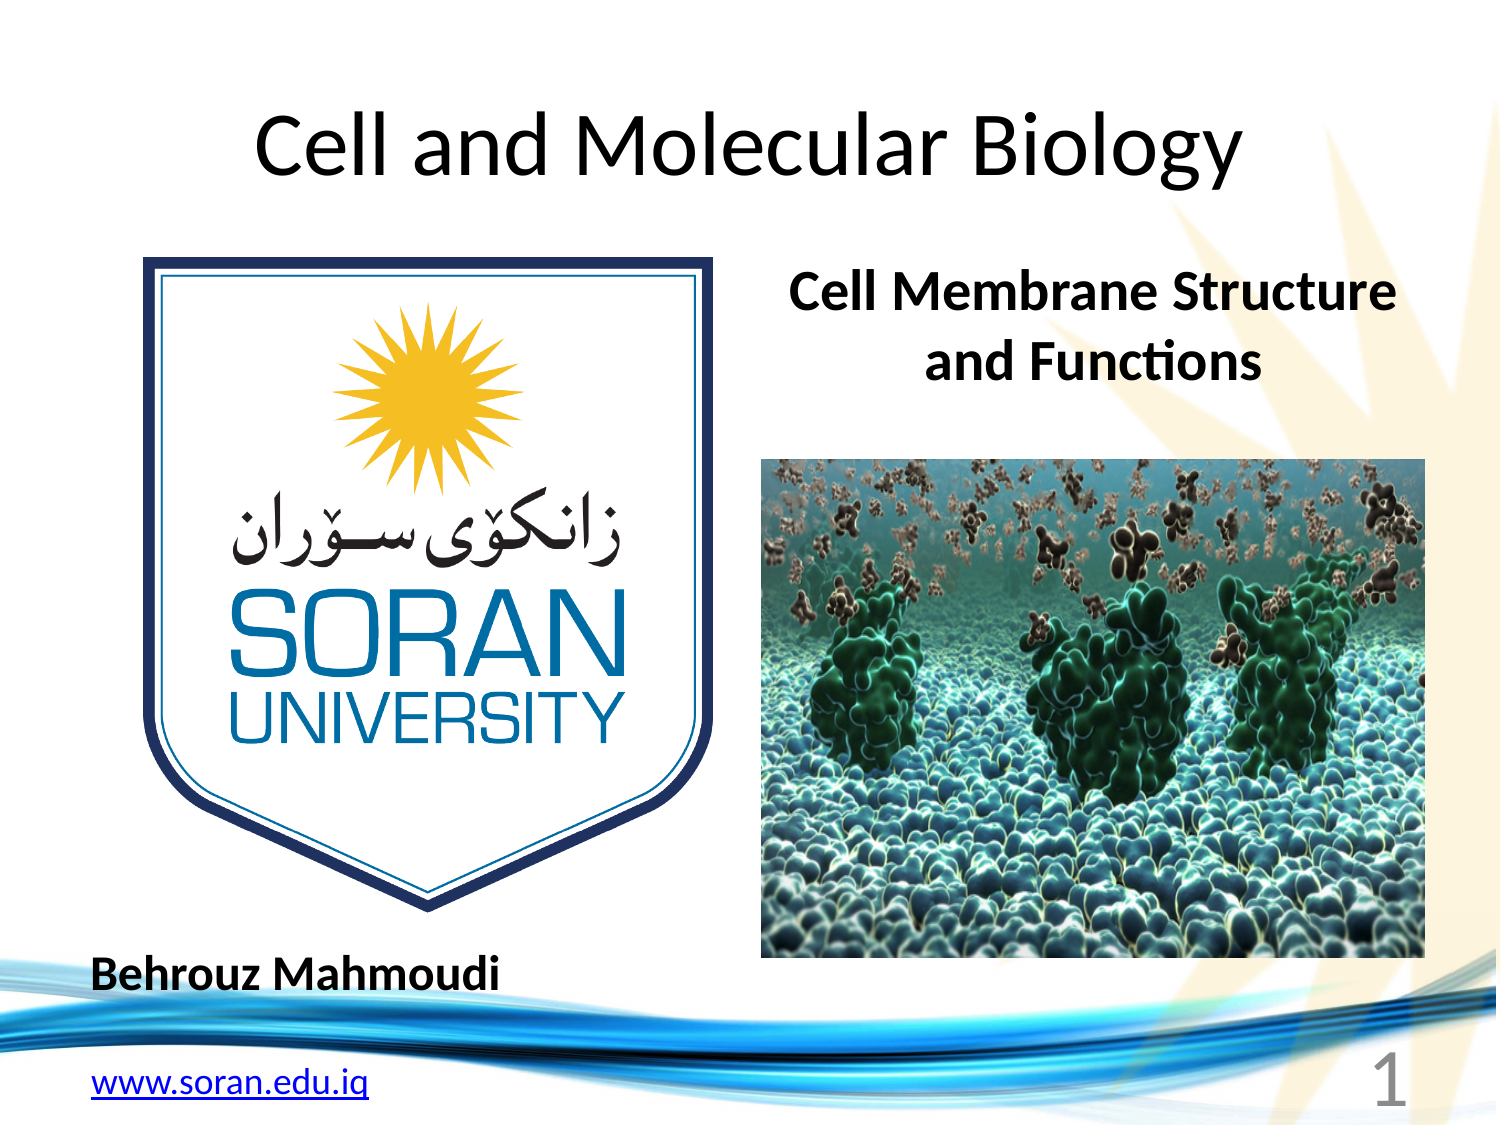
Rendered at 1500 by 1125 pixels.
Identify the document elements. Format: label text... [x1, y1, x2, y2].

picture [0, 99, 1500, 1125]
picture [143, 257, 713, 912]
title Cell and Molecular Biology [75, 45, 1425, 233]
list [761, 459, 1426, 958]
list Behrouz Mahmoudi [75, 912, 738, 1008]
slide_number 1 [1074, 1042, 1425, 1103]
list Cell Membrane Structure and Functions [761, 251, 1425, 400]
